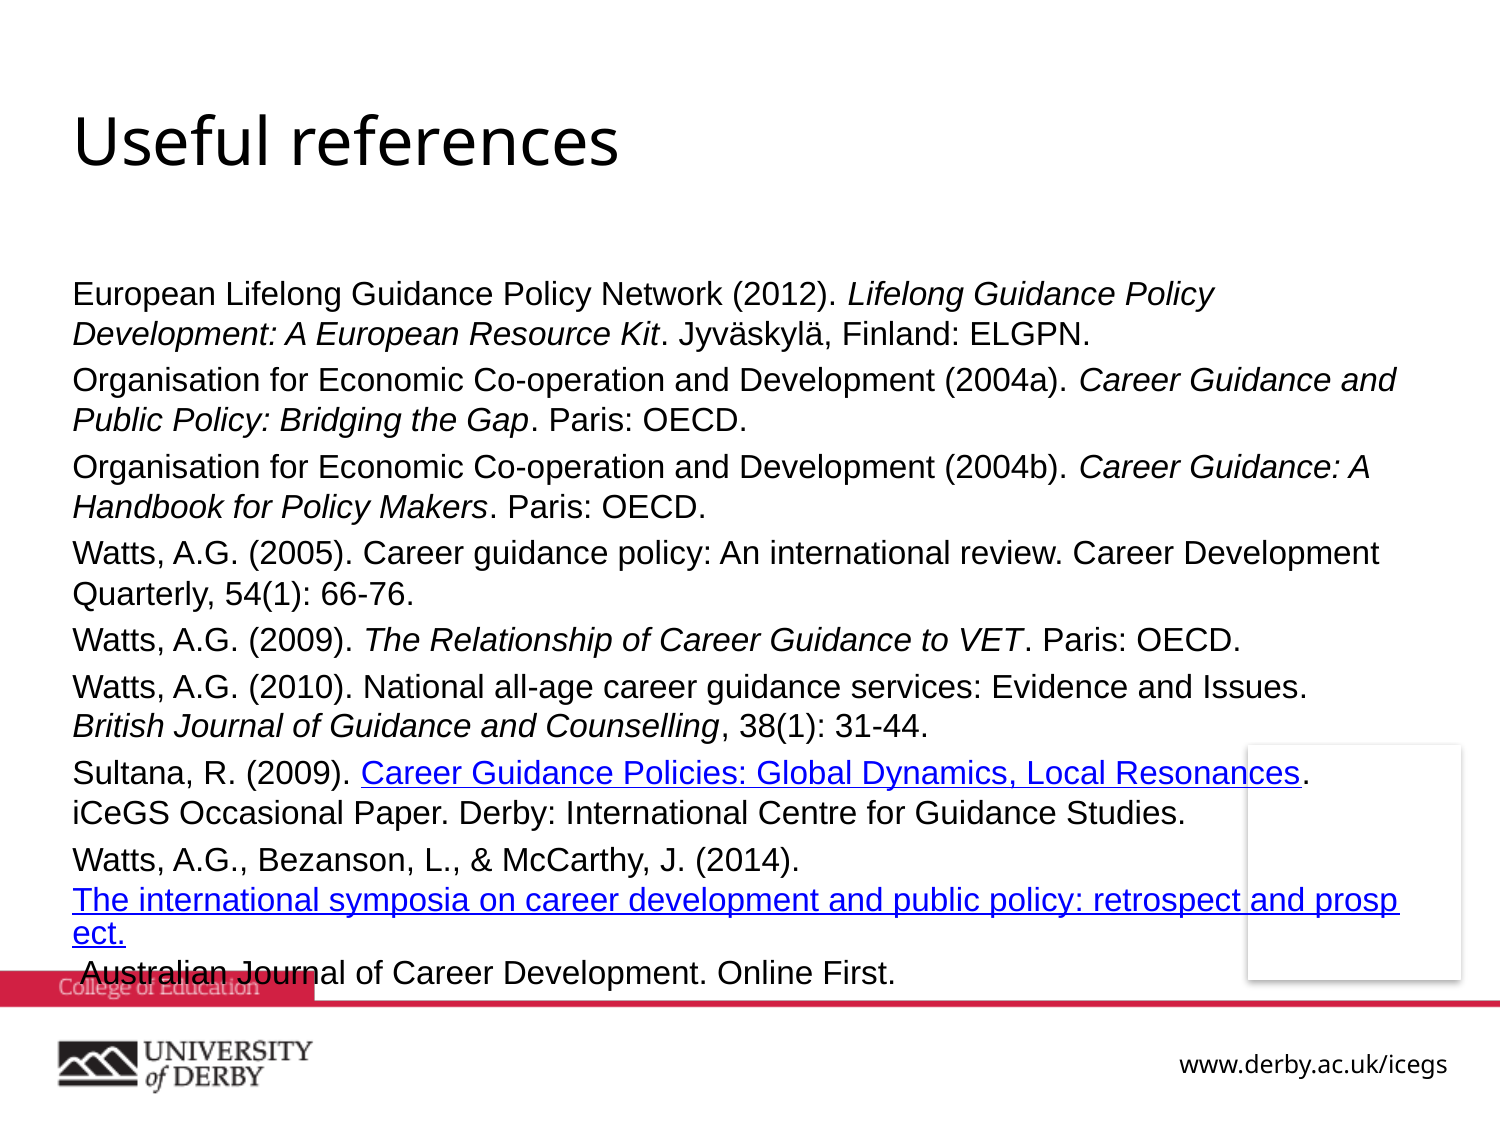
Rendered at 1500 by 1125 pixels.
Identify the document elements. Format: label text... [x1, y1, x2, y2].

title Useful references [57, 45, 1425, 233]
list European Lifelong Guidance Policy Network (2012). Lifelong Guidance Policy Development: A European Resource Kit. Jyväskylä, Finland: ELGPN. Organisation for Economic Co-operation and Development (2004a). Career Guidance and Public Policy: Bridging the Gap. Paris: OECD. Organisation for Economic Co-operation and Development (2004b). Career Guidance: A Handbook for Policy Makers. Paris: OECD. Watts, A.G. (2005). Career guidance policy: An international review. Career Development Quarterly, 54(1): 66-76. Watts, A.G. (2009). The Relationship of Career Guidance to VET. Paris: OECD. Watts, A.G. (2010). National all-age career guidance services: Evidence and Issues. British Journal of Guidance and Counselling, 38(1): 31-44. Sultana, R. (2009). Career Guidance Policies: Global Dynamics, Local Resonances. iCeGS Occasional Paper. Derby: International Centre for Guidance Studies. Watts, A.G., Bezanson, L., & McCarthy, J. (2014). The international symposia on career development and public policy: retrospect and prospect. Australian Journal of Career Development. Online First. [57, 264, 1425, 936]
